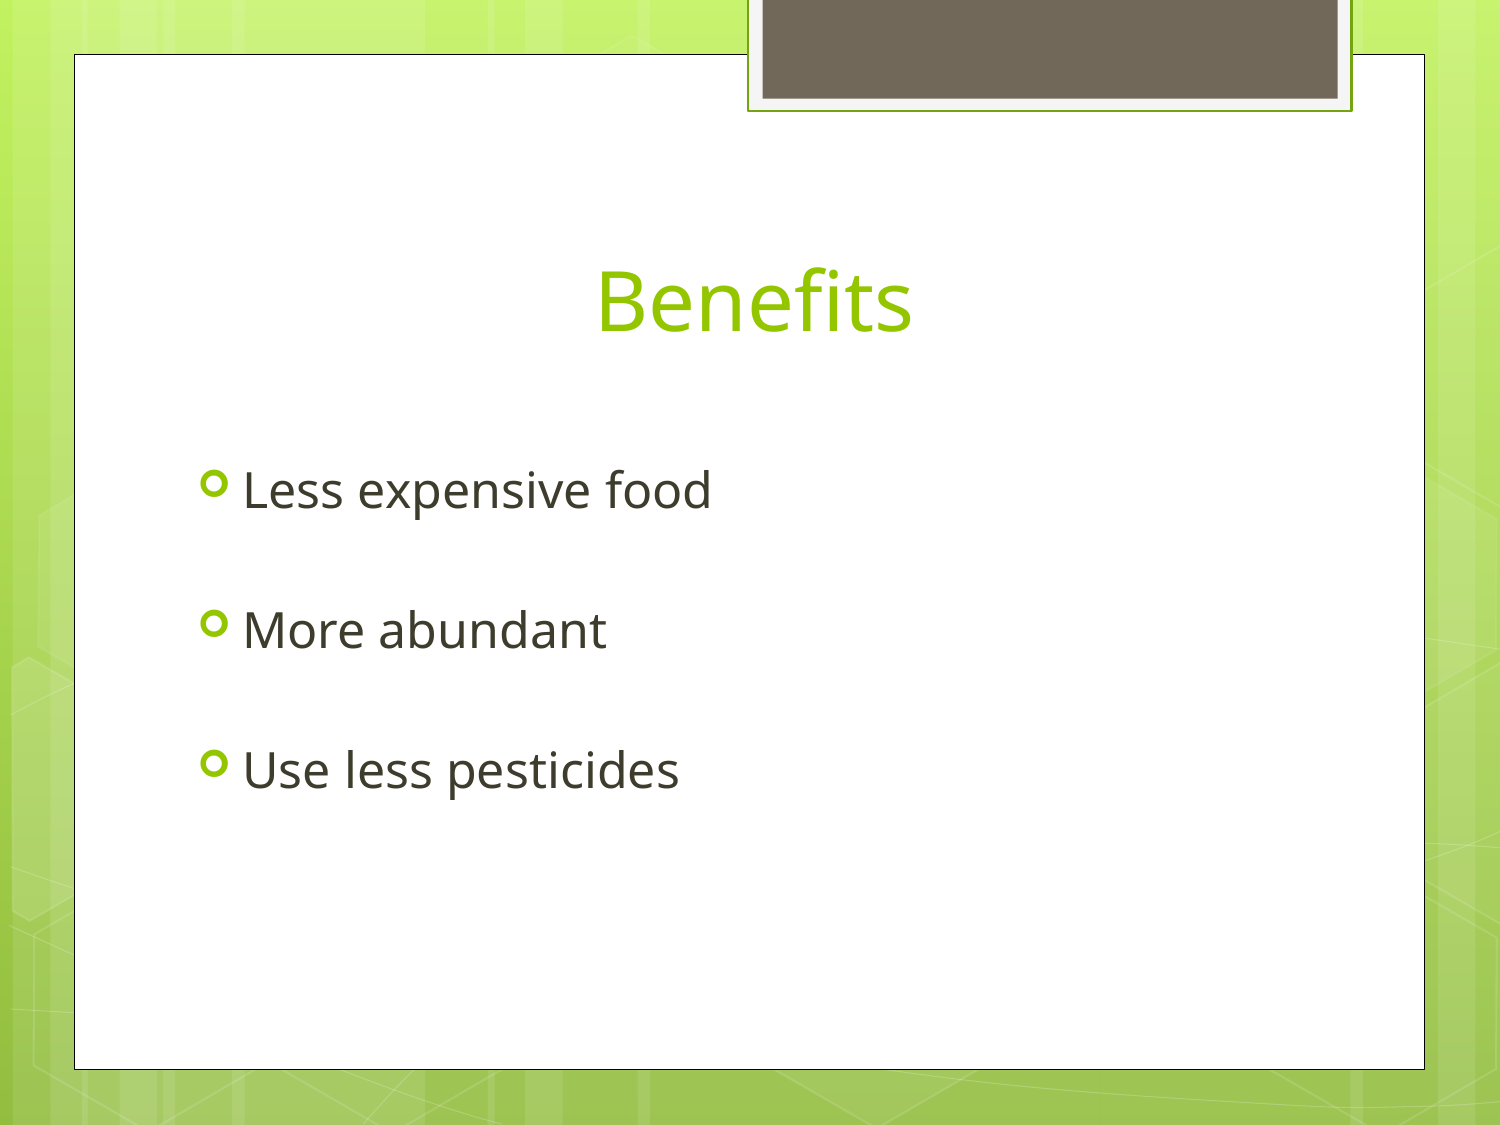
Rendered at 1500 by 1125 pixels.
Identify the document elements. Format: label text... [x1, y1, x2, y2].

list Less expensive food More abundant Use less pesticides [171, 381, 1283, 957]
title Benefits [171, 168, 1324, 357]
